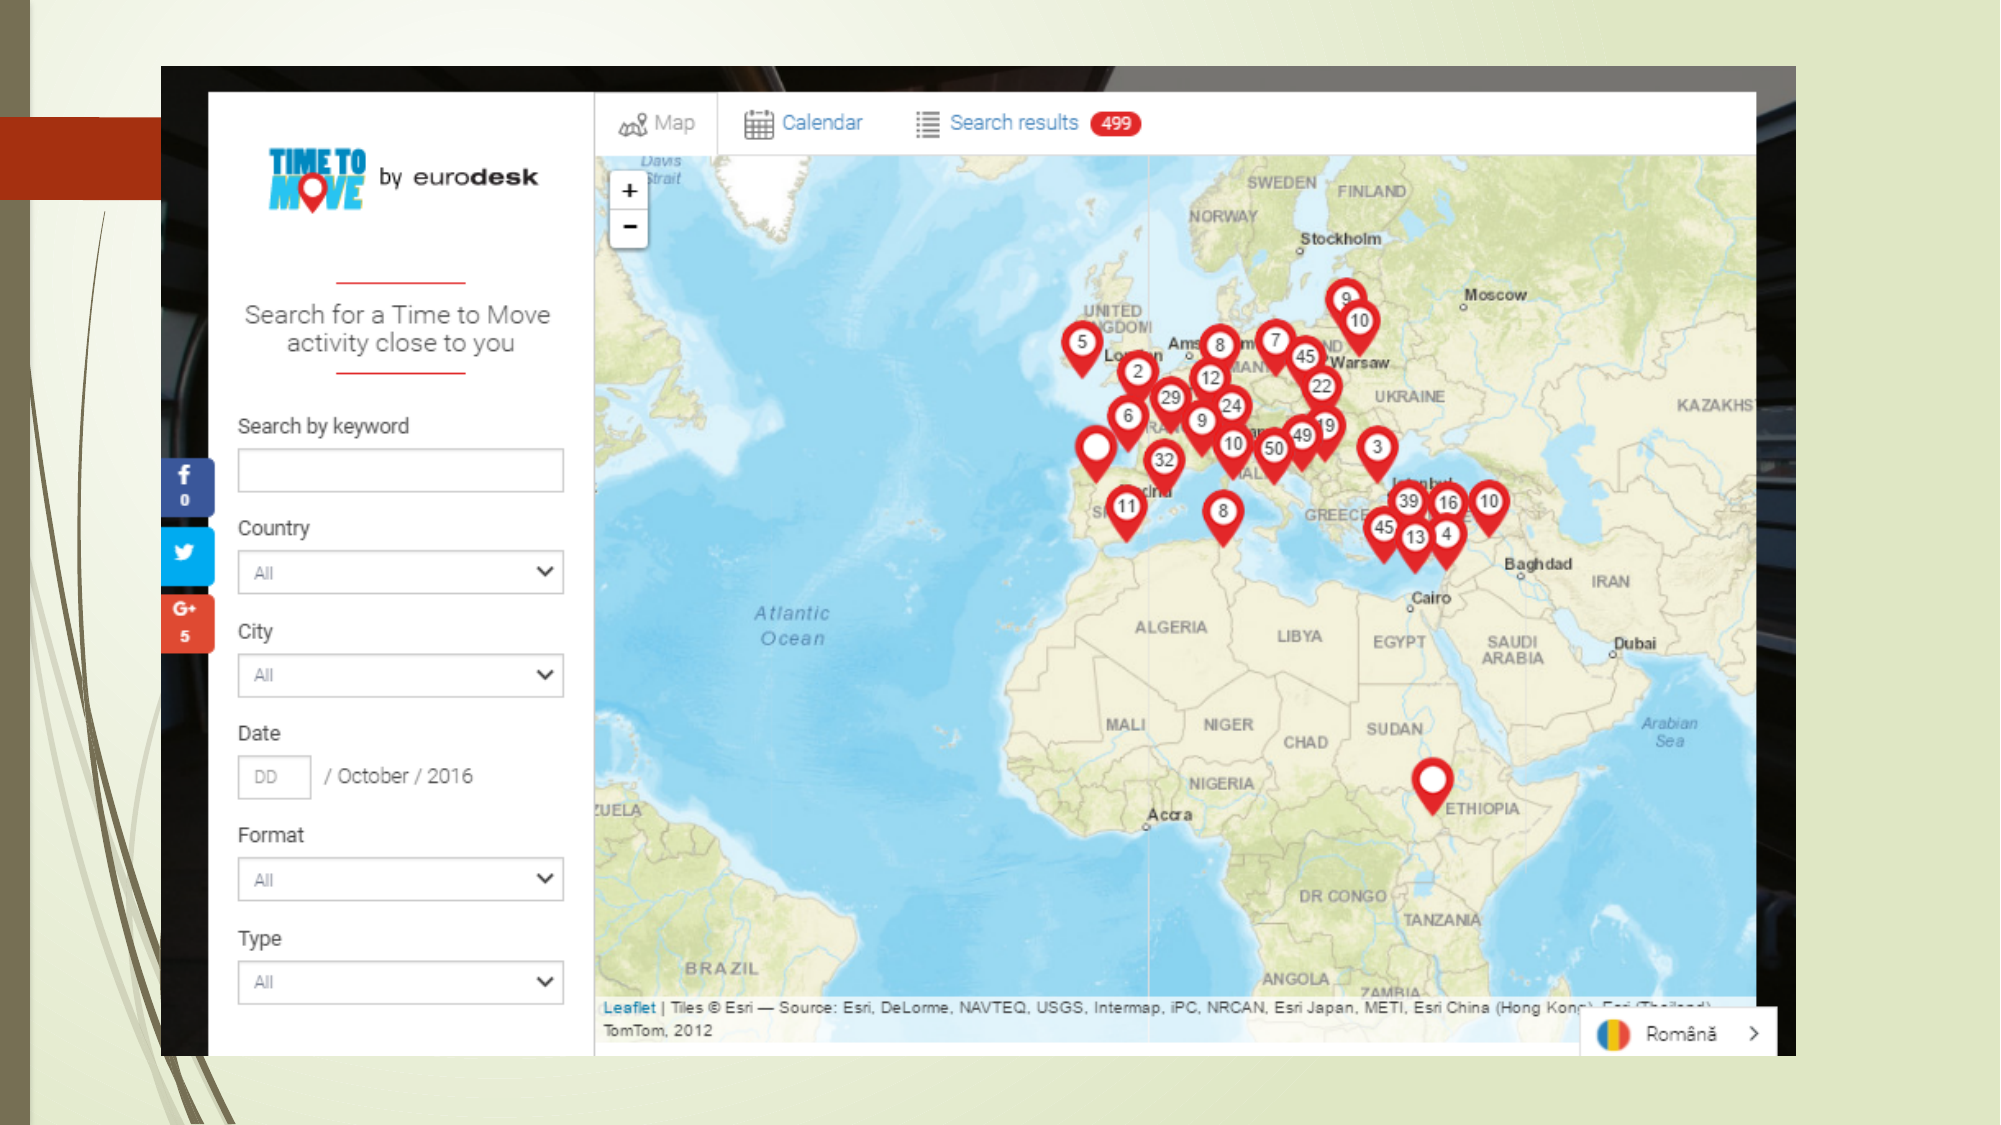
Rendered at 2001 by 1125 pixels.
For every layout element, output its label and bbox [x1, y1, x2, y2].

list [161, 66, 1797, 1056]
